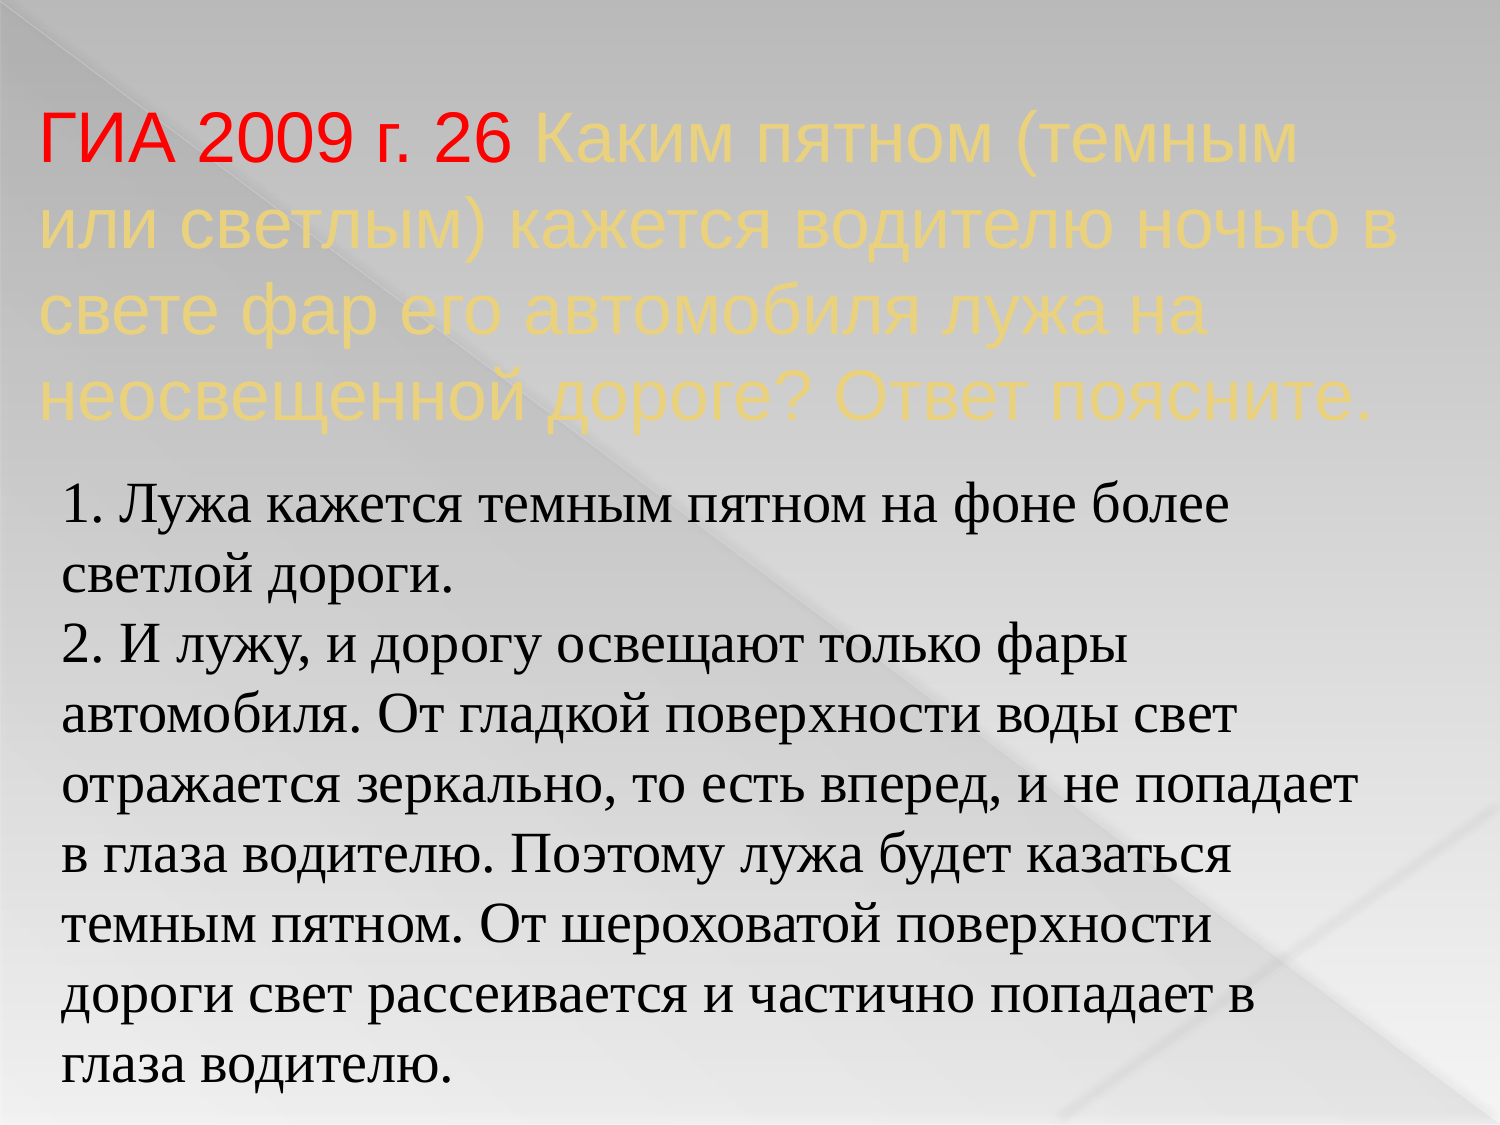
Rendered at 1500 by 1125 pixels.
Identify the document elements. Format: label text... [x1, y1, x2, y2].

title ГИА 2009 г. 26 Каким пятном (темным или светлым) кажется водителю ночью в свете фар его автомобиля лужа на неосвещенной дороге? Ответ поясните. [23, 45, 1418, 481]
text_box 1. Лужа кажется темным пятном на фоне более светлой дороги. 2. И лужу, и дорогу освещают только фары автомобиля. От гладкой поверхности воды свет отражается зеркально, то есть вперед, и не попадает в глаза водителю. Поэтому лужа будет казаться темным пятном. От шероховатой поверхности дороги свет рассеивается и частично попадает в глаза водителю. [46, 457, 1383, 1102]
